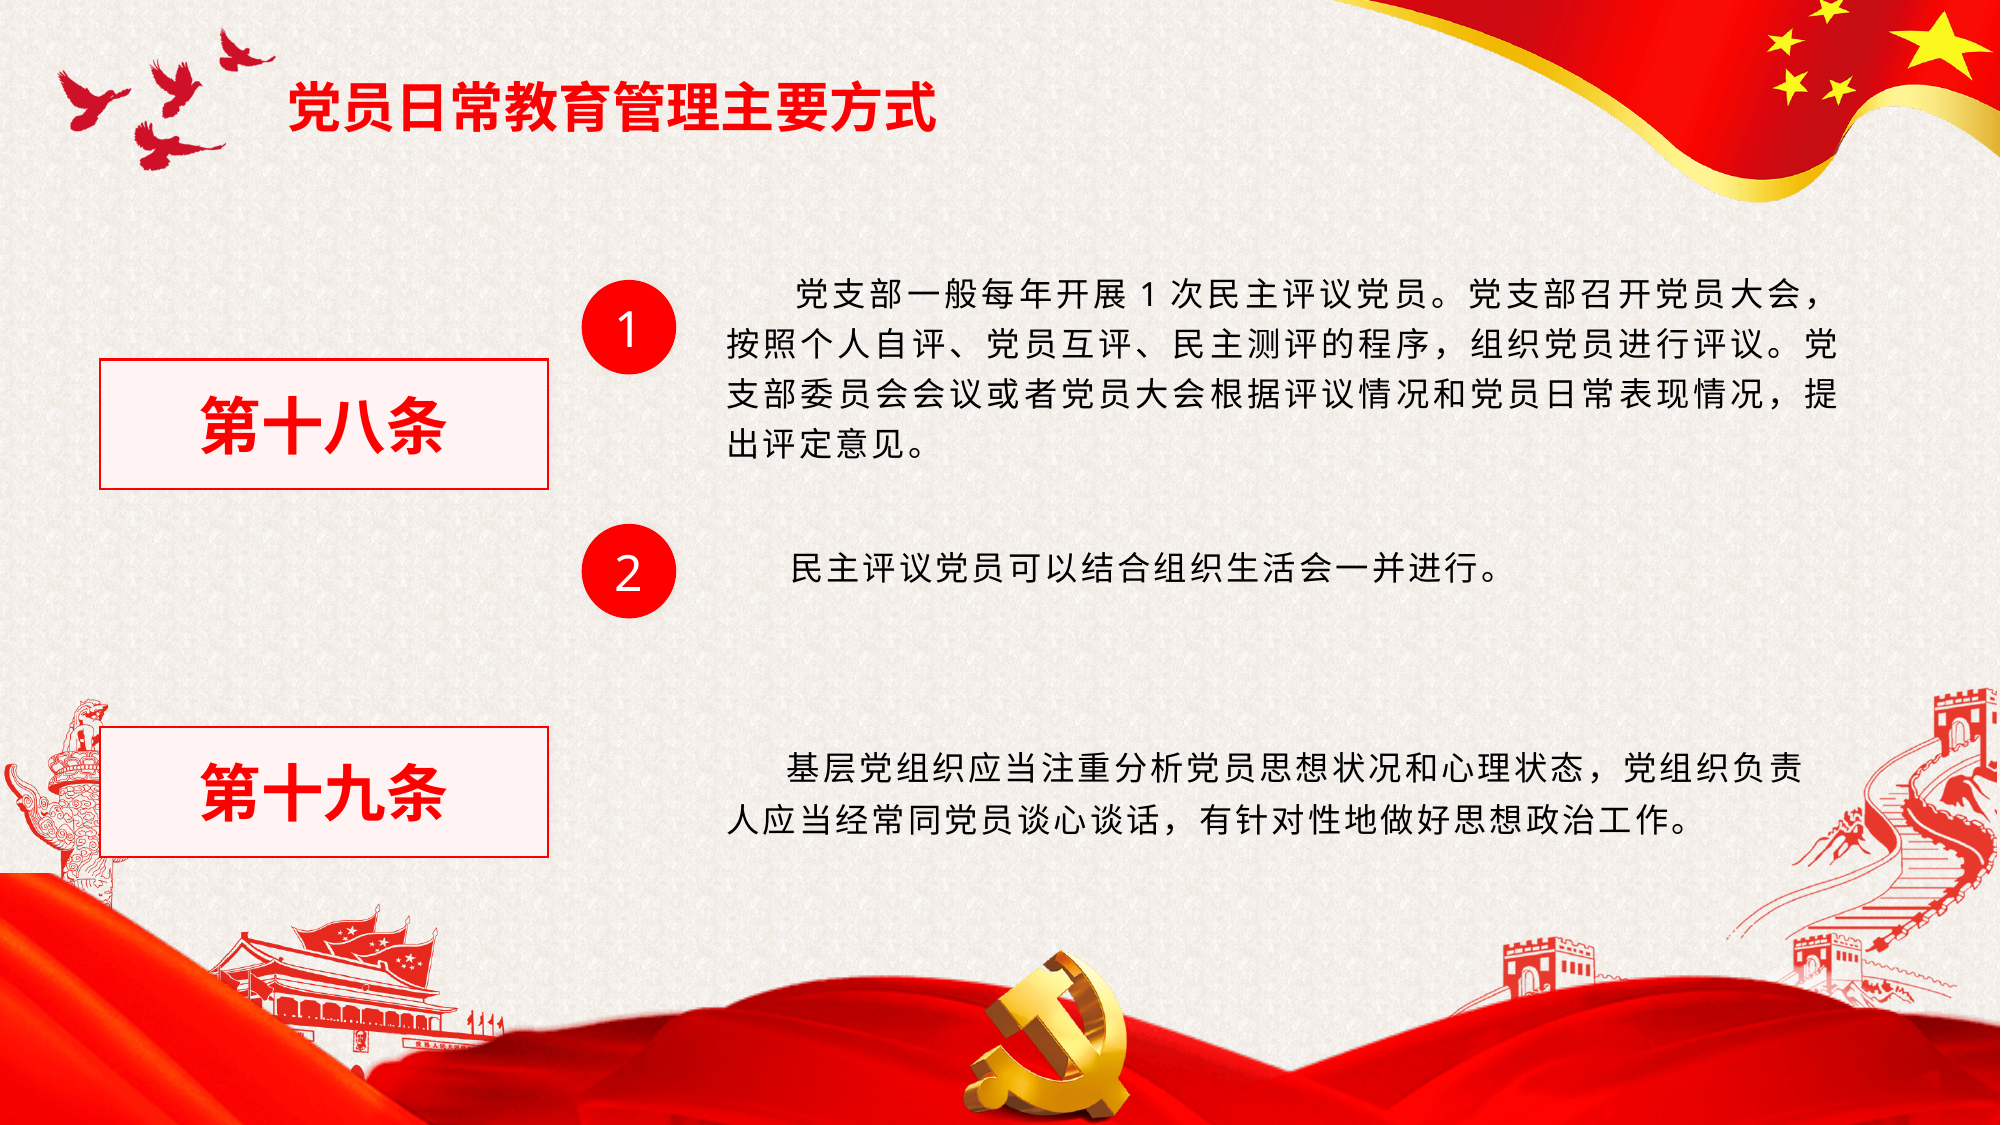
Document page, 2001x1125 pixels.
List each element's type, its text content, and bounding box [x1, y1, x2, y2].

text_box 党支部一般每年开展1次民主评议党员。党支部召开党员大会，按照个人自评、党员互评、民主测评的程序，组织党员进行评议。党支部委员会会议或者党员大会根据评议情况和党员日常表现情况，提出评定意见。 [709, 254, 1859, 465]
text_box 第十九条 [99, 726, 549, 858]
text_box 民主评议党员可以结合组织生活会一并进行。 [676, 538, 1866, 646]
text_box 1 [580, 278, 678, 376]
text_box 党员日常教育管理主要方式 [266, 63, 975, 149]
text_box 第十八条 [99, 358, 549, 490]
text_box 2 [580, 522, 678, 620]
picture [0, 0, 2000, 1125]
text_box 基层党组织应当注重分析党员思想状况和心理状态，党组织负责人应当经常同党员谈心谈话，有针对性地做好思想政治工作。 [709, 726, 1859, 857]
